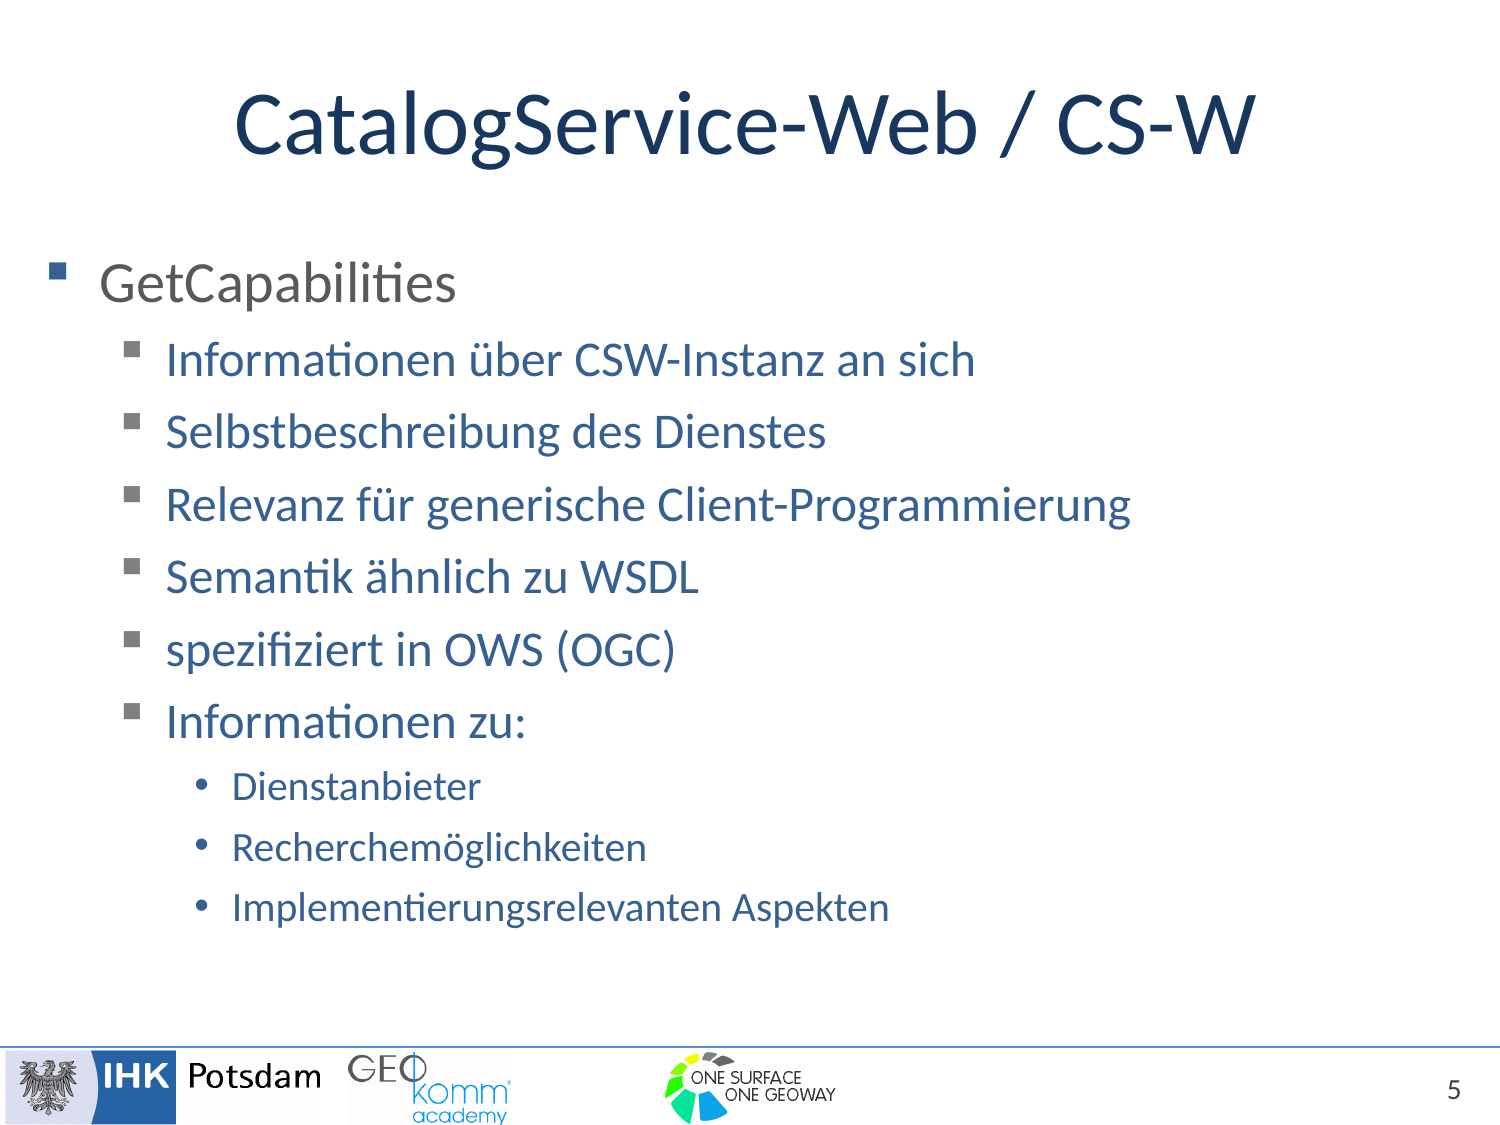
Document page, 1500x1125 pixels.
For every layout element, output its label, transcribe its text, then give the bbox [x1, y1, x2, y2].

list GetCapabilities Informationen über CSW-Instanz an sich Selbstbeschreibung des Dienstes Relevanz für generische Client-Programmierung Semantik ähnlich zu WSDL spezifiziert in OWS (OGC) Informationen zu: Dienstanbieter Recherchemöglichkeiten Implementierungsrelevanten Aspekten [29, 235, 1471, 1034]
slide_number 5 [1358, 1062, 1477, 1111]
picture [5, 1050, 321, 1125]
picture [348, 1051, 511, 1125]
title CatalogService-Web / CS-W [29, 44, 1465, 193]
picture [664, 1051, 837, 1125]
